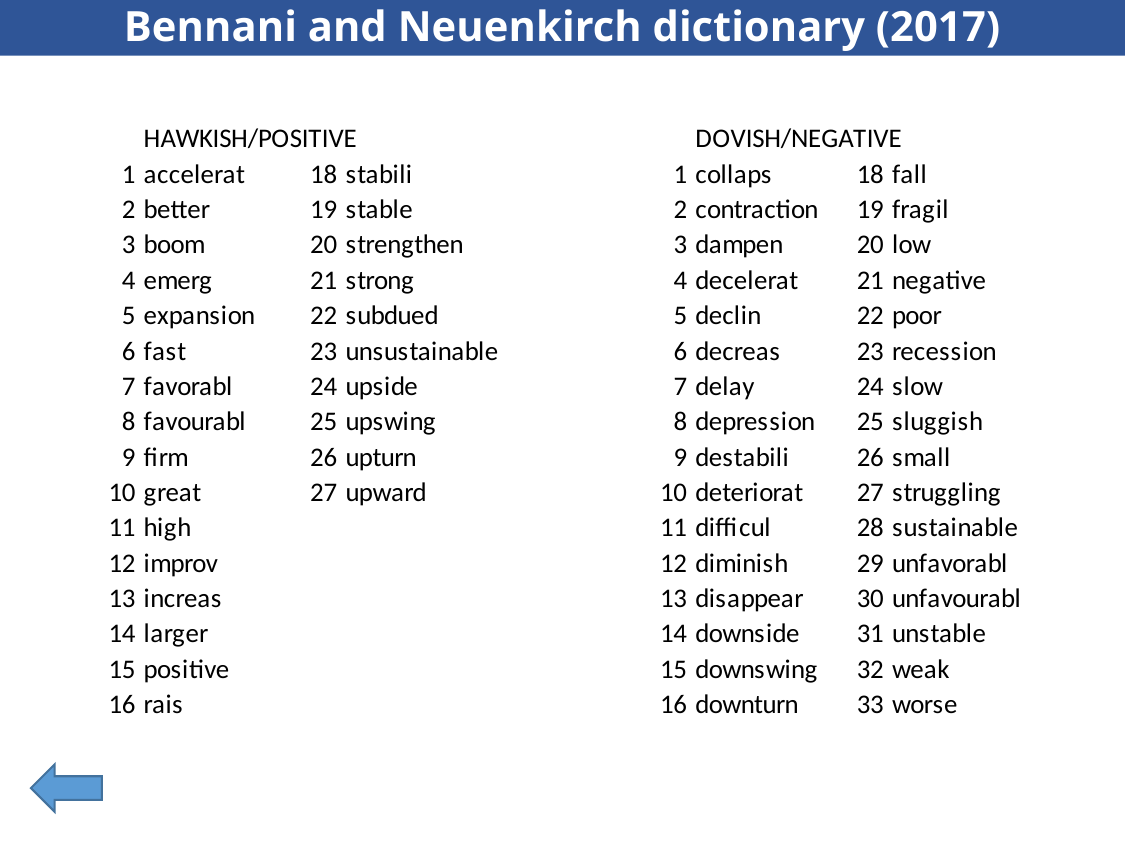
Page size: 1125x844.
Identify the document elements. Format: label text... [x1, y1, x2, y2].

text_box [29, 761, 103, 815]
title Bennani and Neuenkirch dictionary (2017) [0, 0, 1125, 56]
picture [89, 124, 1047, 727]
